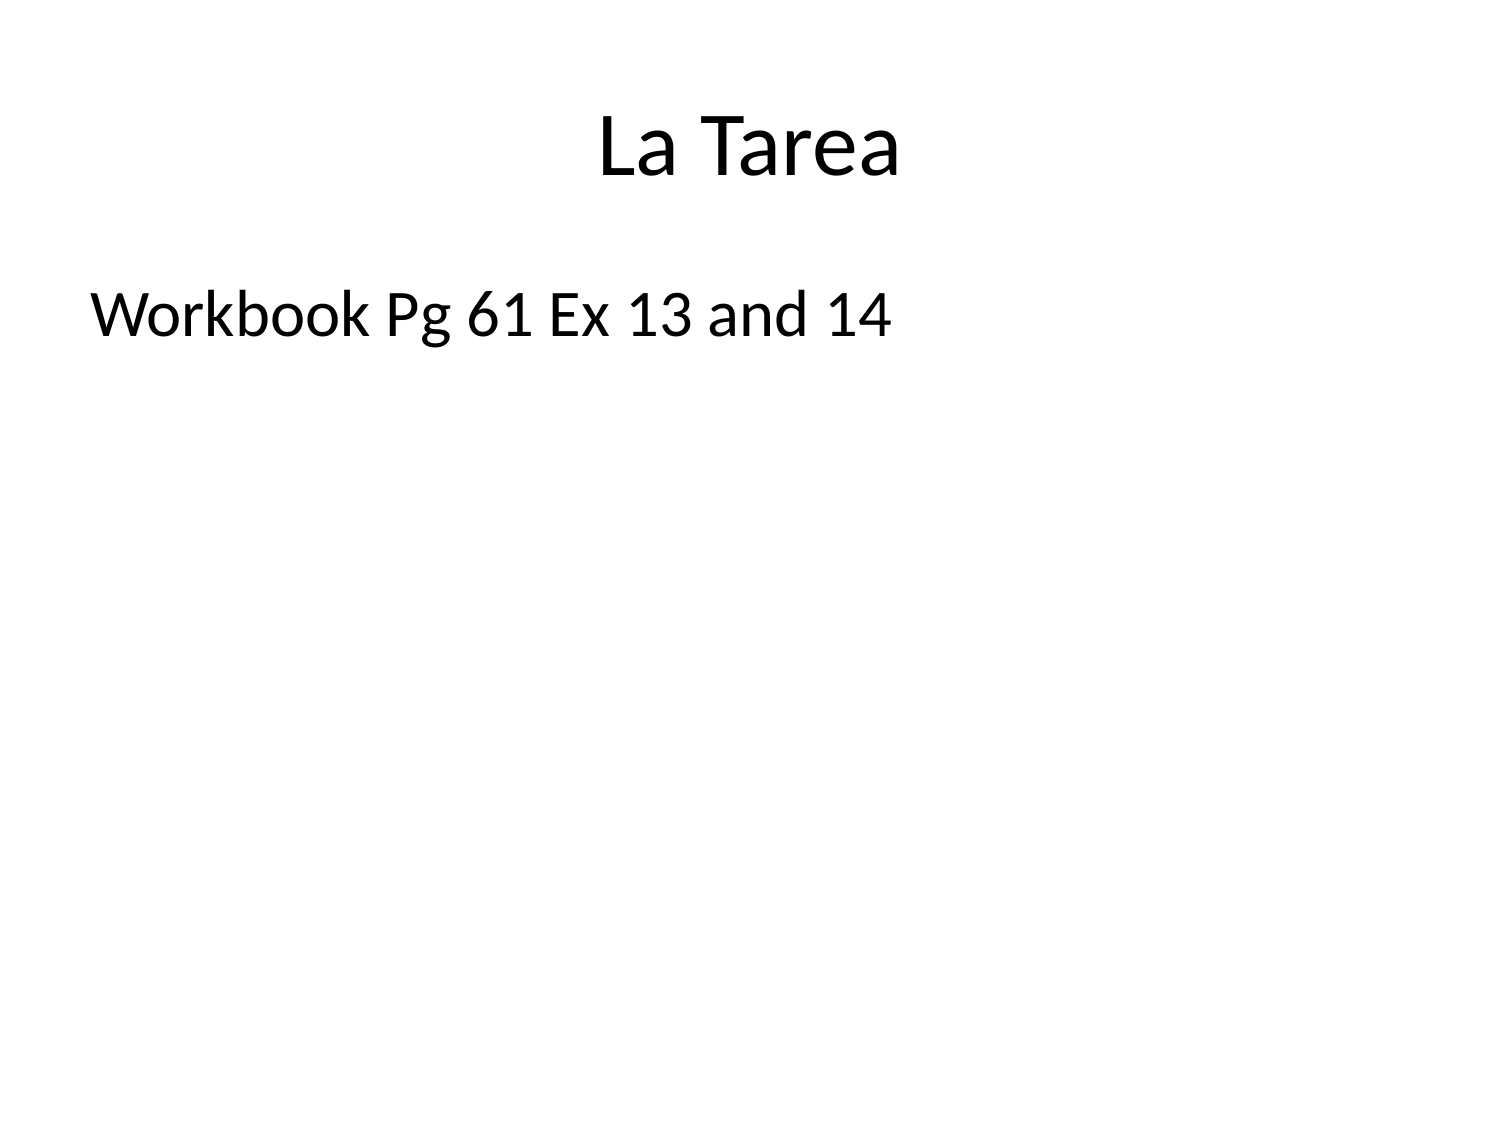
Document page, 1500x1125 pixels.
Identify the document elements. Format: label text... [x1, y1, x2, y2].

title La Tarea [75, 45, 1425, 233]
list Workbook Pg 61 Ex 13 and 14 [75, 262, 1425, 1005]
